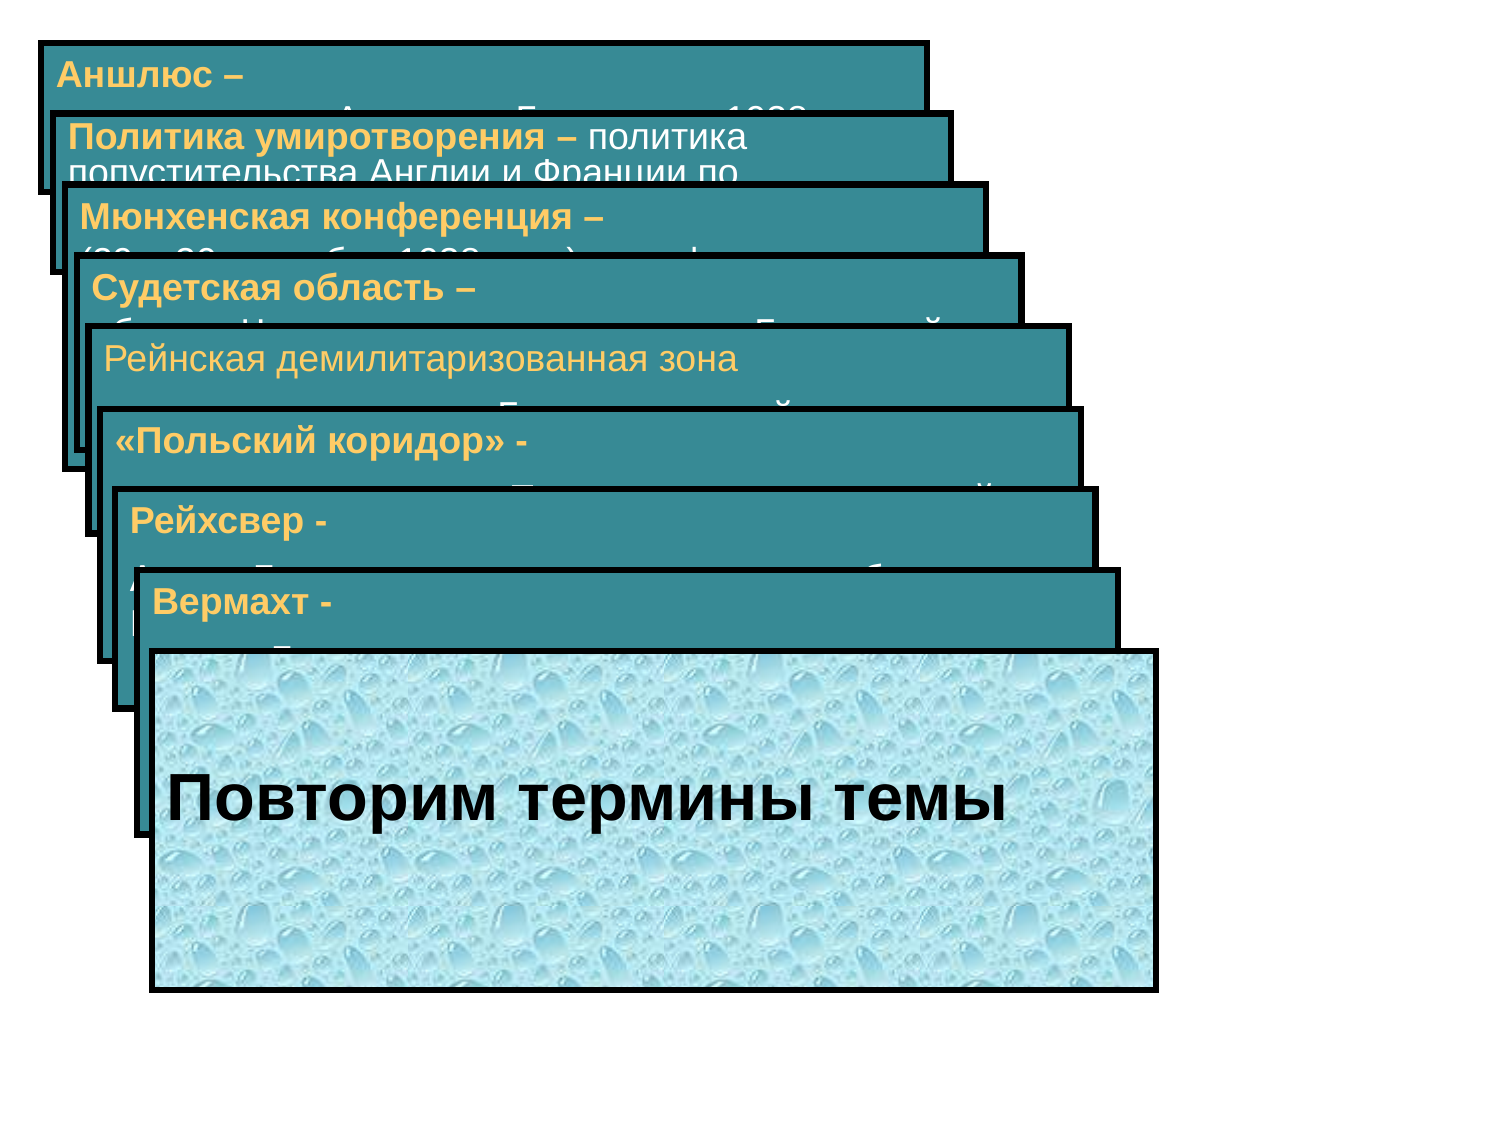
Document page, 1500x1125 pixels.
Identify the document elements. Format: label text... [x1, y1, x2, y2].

text_box Мюнхенская конференция – (29 – 30 сентября 1938 года) – конференция лидеров Франции, Великобритании, Германии и Италии, на которой было принято решение о передаче Германии Судетской области Чехословакии. [64, 184, 987, 470]
text_box «Польский коридор» - территория на западе Польши, перешедшая к ней после Первой мировой войны от Германии, благодаря которой Польша получила выход к Балтийскому морю. [100, 408, 1081, 662]
text_box Вермахт - армия Германии, комплектующаяся на основе воинской повинности, введенной в 1935 году Гитлером. [137, 569, 1118, 835]
text_box Рейнская демилитаризованная зона территория на западе Германии, где ей запрещалось содержать войска и строить оборонительные сооружения. [88, 326, 1069, 534]
text_box Аншлюс – присоединение Австрии к Германии в 1938 году. [41, 42, 927, 193]
text_box Повторим термины темы [152, 651, 1157, 991]
text_box Рейхсвер - Армия Германии, комплектующаяся из добровольцев. Могла насчитывать только 100 000 человек. [115, 488, 1096, 709]
text_box Судетская область – область Чехословакии, граничащая с Германией и Австрией, где компактно проживали немцы. Передана Германии по Мюнхенскому соглашению. [76, 255, 1022, 451]
text_box Политика умиротворения – политика попустительства Англии и Франции по отношению к агрессии фашистской Германии во второй половине 30-х годов ХХ века. [53, 113, 951, 273]
